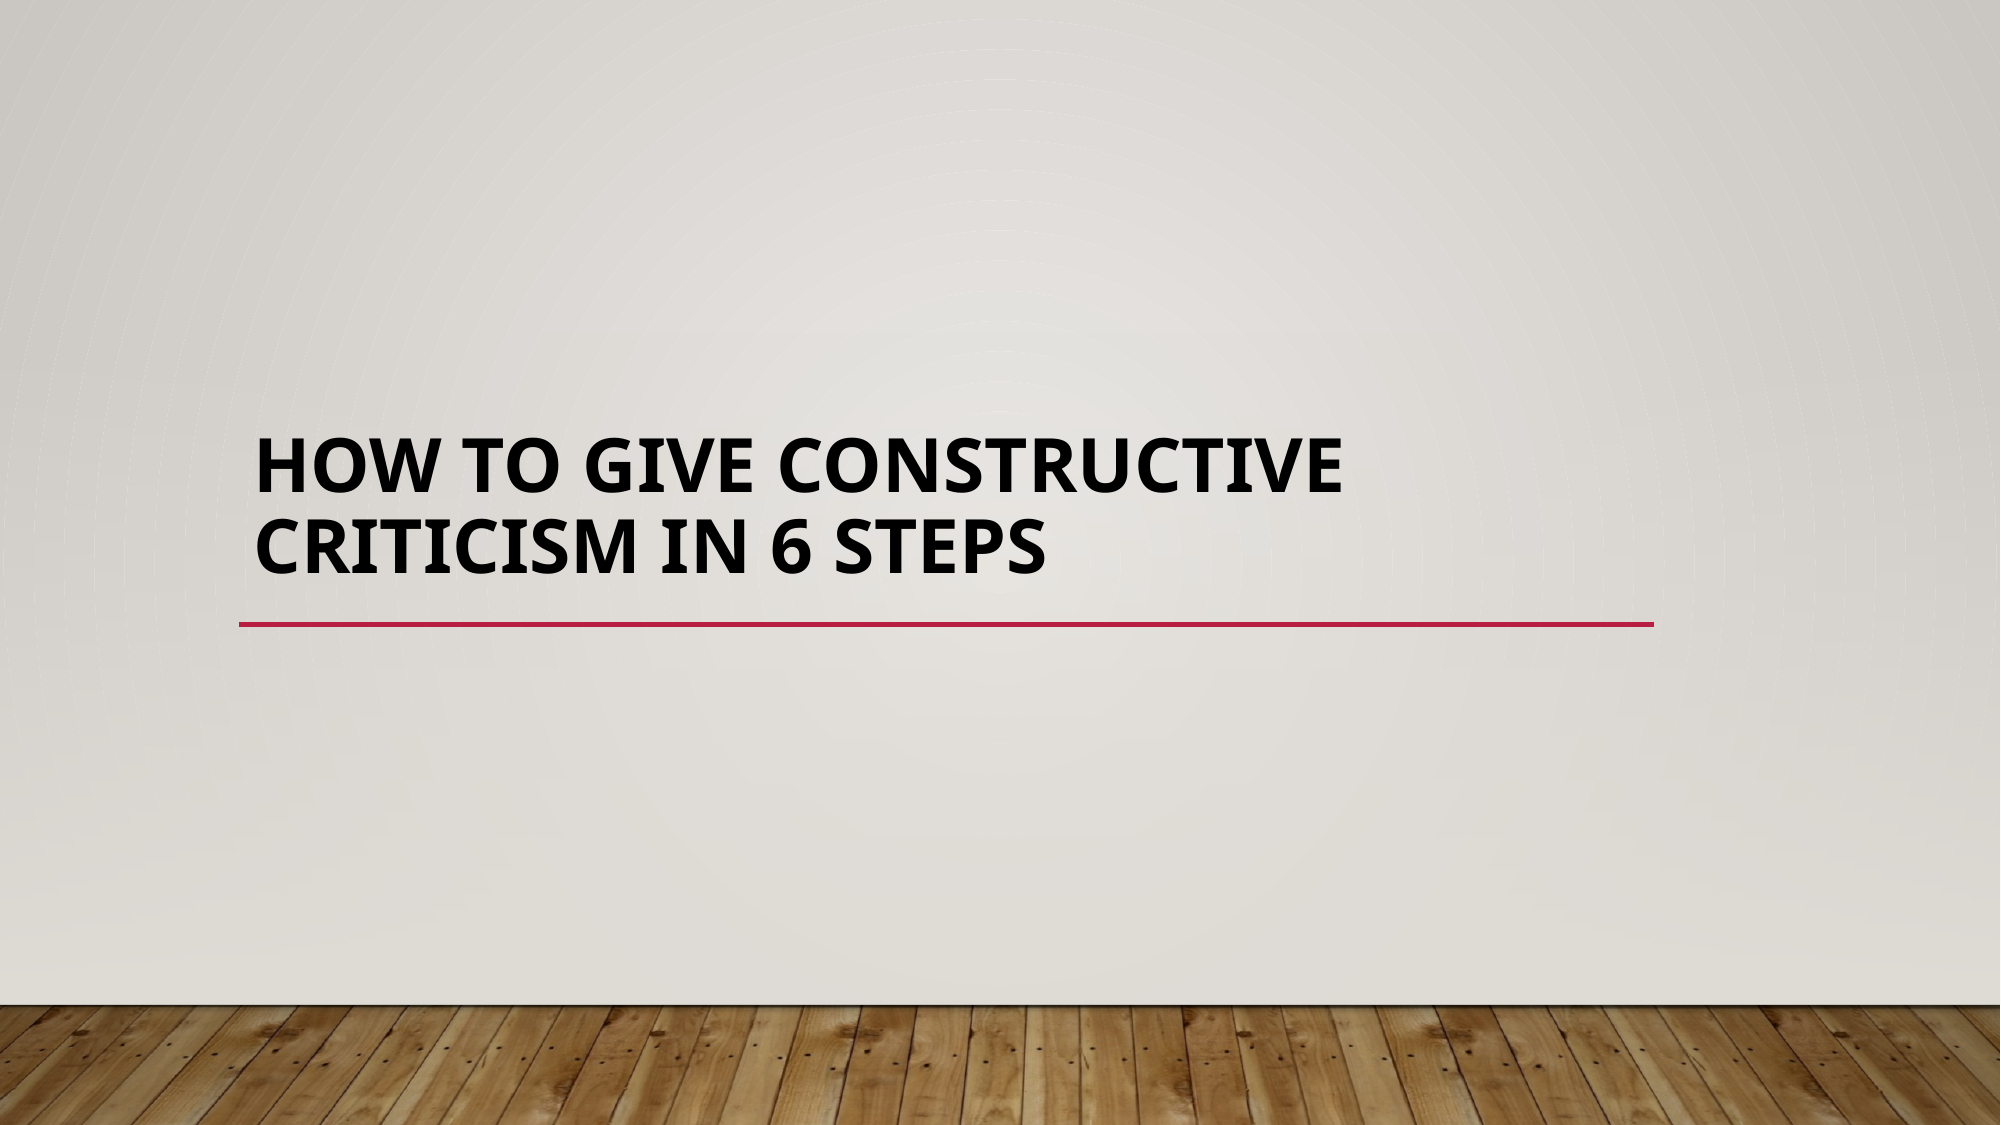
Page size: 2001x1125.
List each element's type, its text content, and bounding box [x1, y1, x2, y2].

title How to Give Constructive Criticism in 6 Steps [238, 288, 1657, 598]
picture [0, 1005, 2000, 1125]
